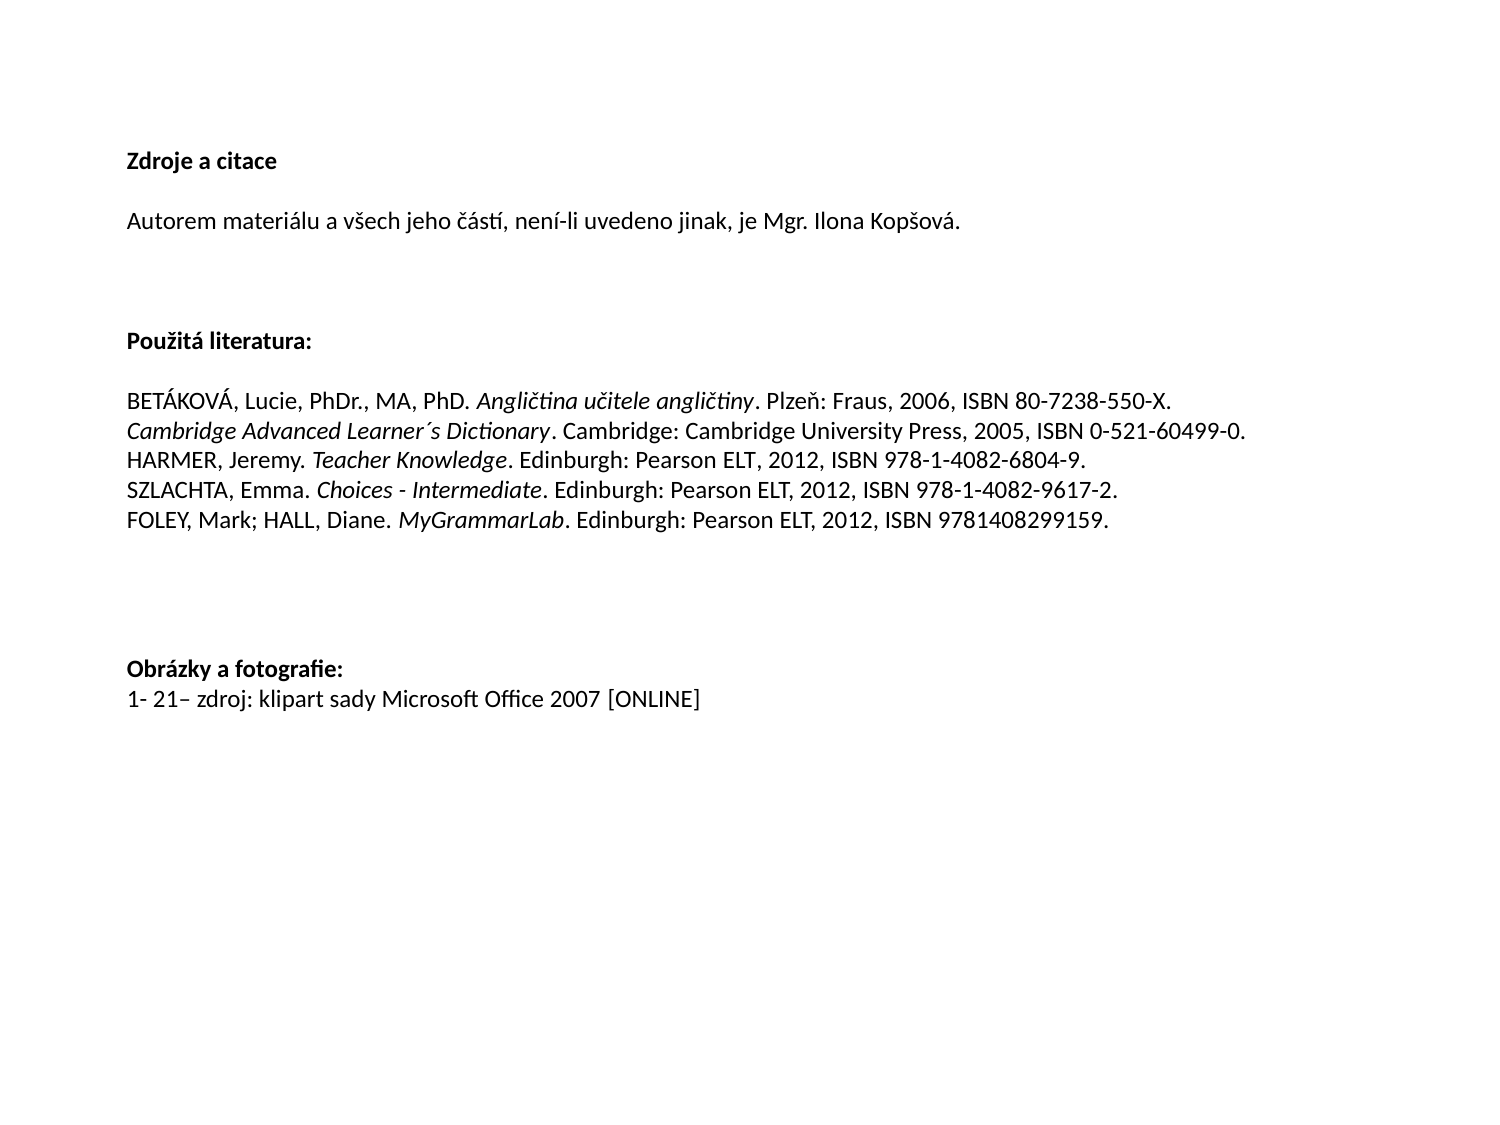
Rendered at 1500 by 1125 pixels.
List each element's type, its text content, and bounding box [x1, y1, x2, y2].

text_box Obrázky a fotografie: 1- 21– zdroj: klipart sady Microsoft Office 2007 [ONLINE] [112, 645, 863, 720]
text_box Zdroje a citace Autorem materiálu a všech jeho částí, není-li uvedeno jinak, je Mgr. Ilona Kopšová. Použitá literatura: BETÁKOVÁ, Lucie, PhDr., MA, PhD. Angličtina učitele angličtiny. Plzeň: Fraus, 2006, ISBN 80-7238-550-X. Cambridge Advanced Learner´s Dictionary. Cambridge: Cambridge University Press, 2005, ISBN 0-521-60499-0. HARMER, Jeremy. Teacher Knowledge. Edinburgh: Pearson ELT, 2012, ISBN 978-1-4082-6804-9. SZLACHTA, Emma. Choices - Intermediate. Edinburgh: Pearson ELT, 2012, ISBN 978-1-4082-9617-2. FOLEY, Mark; HALL, Diane. MyGrammarLab. Edinburgh: Pearson ELT, 2012, ISBN 9781408299159. [112, 137, 1376, 542]
